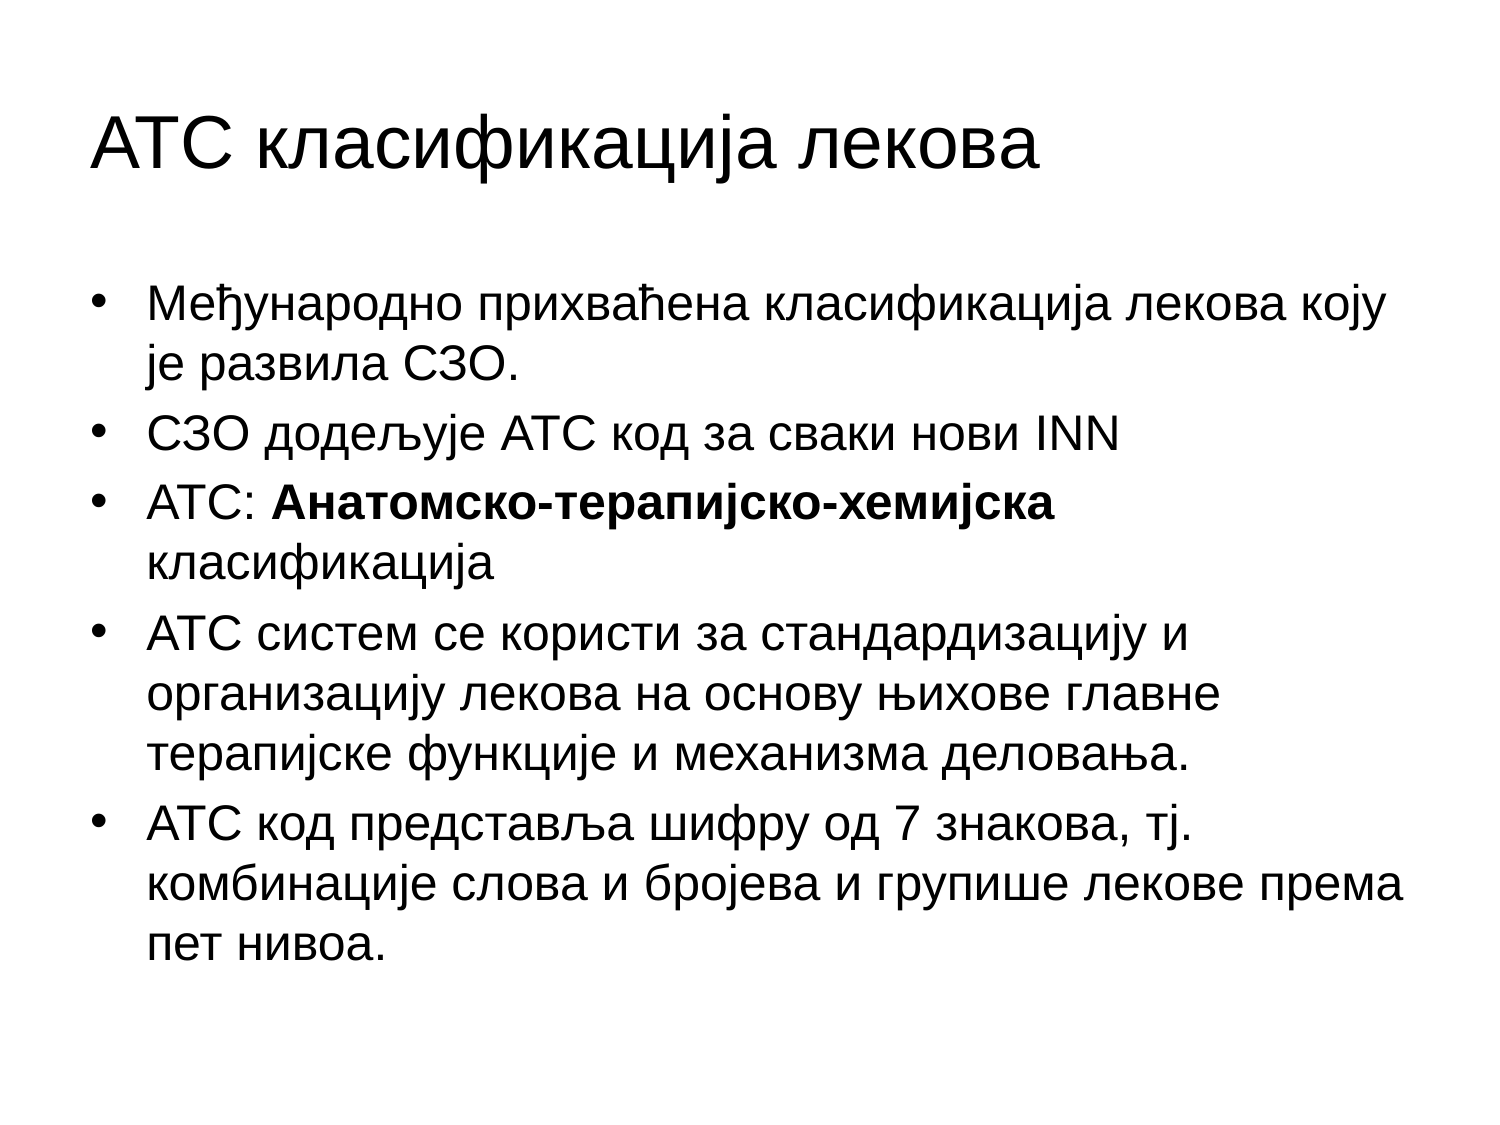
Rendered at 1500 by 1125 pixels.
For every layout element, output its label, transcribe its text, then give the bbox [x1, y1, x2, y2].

title ATC класификација лекова [75, 45, 1425, 233]
list Међународно прихваћена класификација лекова коју је развила СЗО. СЗО додељује ATC код за сваки нови INN ATC: Анатомско-терапијско-хемијска класификација ATC систем се користи за стандардизацију и организацију лекова на основу њихове главне терапијске функције и механизма деловања. ATC код представља шифру од 7 знакова, тј. комбинације слова и бројева и групише лекове према пет нивоа. [75, 262, 1425, 1005]
